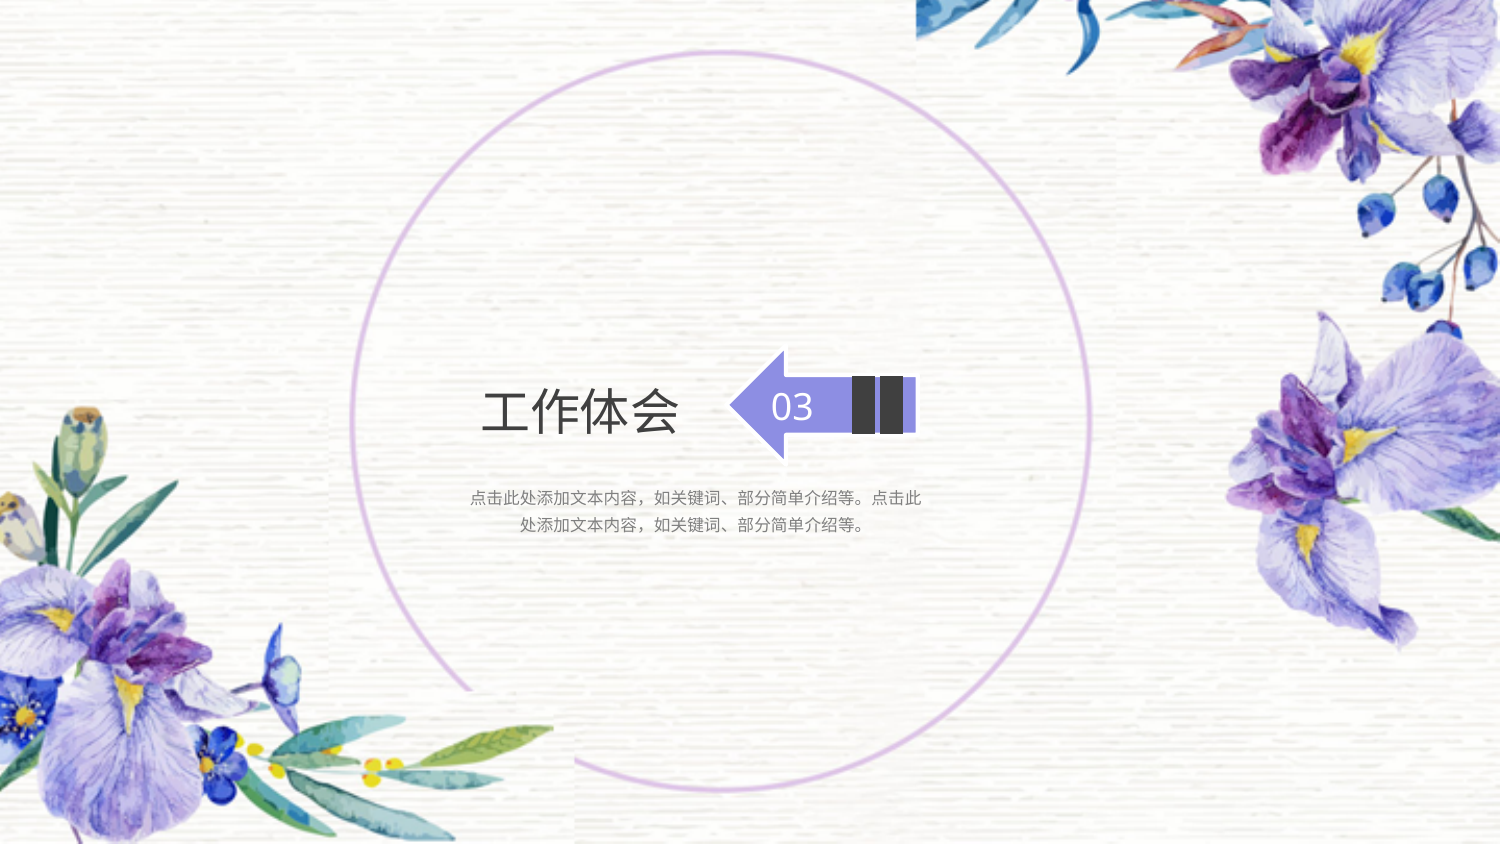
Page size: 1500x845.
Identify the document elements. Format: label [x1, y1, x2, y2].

text_box [726, 344, 919, 465]
picture [0, 0, 1500, 844]
